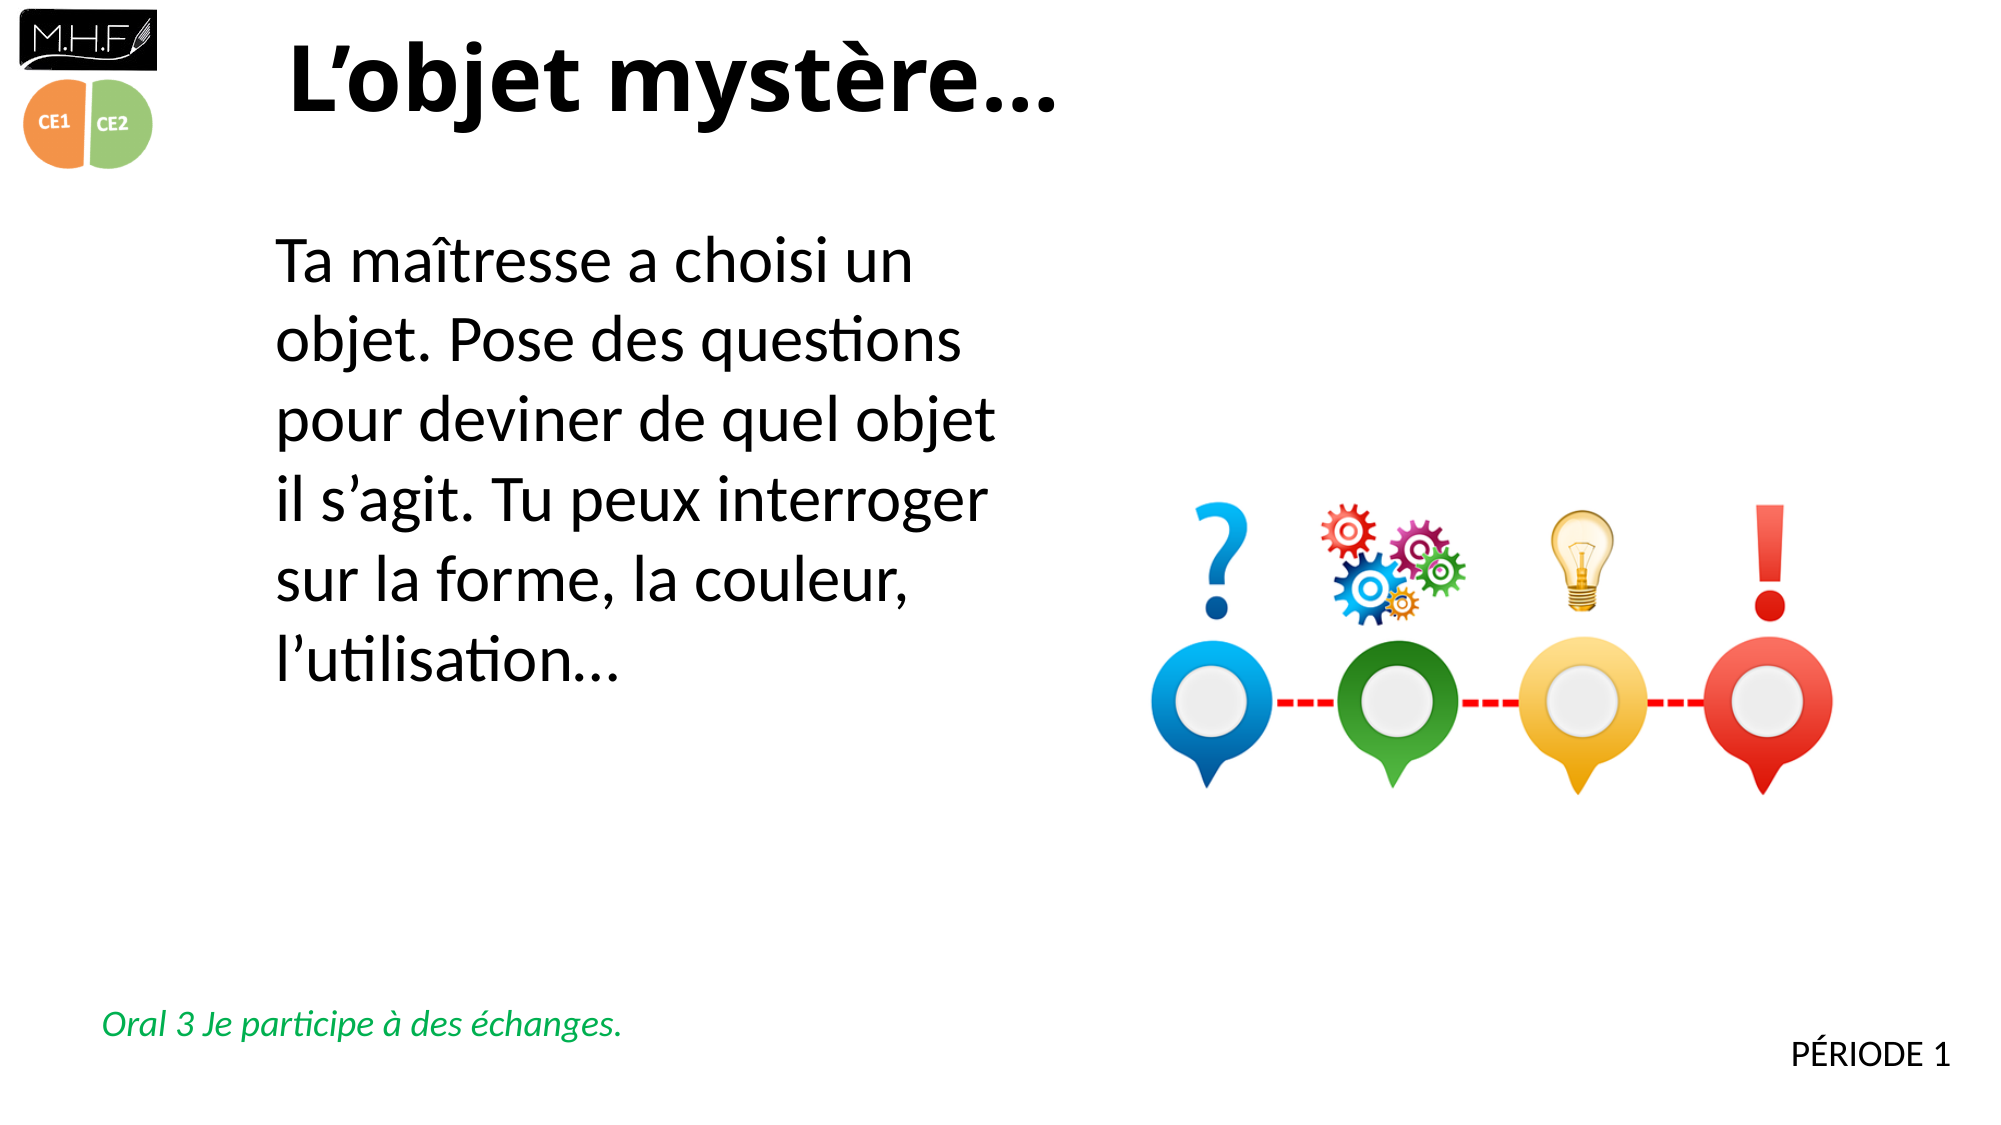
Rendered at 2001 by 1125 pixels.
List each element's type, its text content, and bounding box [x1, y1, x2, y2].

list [1058, 367, 1914, 939]
text_box PÉRIODE 1 [1362, 1021, 1967, 1082]
picture [1, 7, 177, 207]
text_box Ta maîtresse a choisi un objet. Pose des questions pour deviner de quel objet il s’agit. Tu peux interroger sur la forme, la couleur, l’utilisation… [260, 207, 1051, 703]
title L’objet mystère… [271, 7, 1818, 156]
text_box Oral 3 Je participe à des échanges. [86, 991, 1088, 1052]
